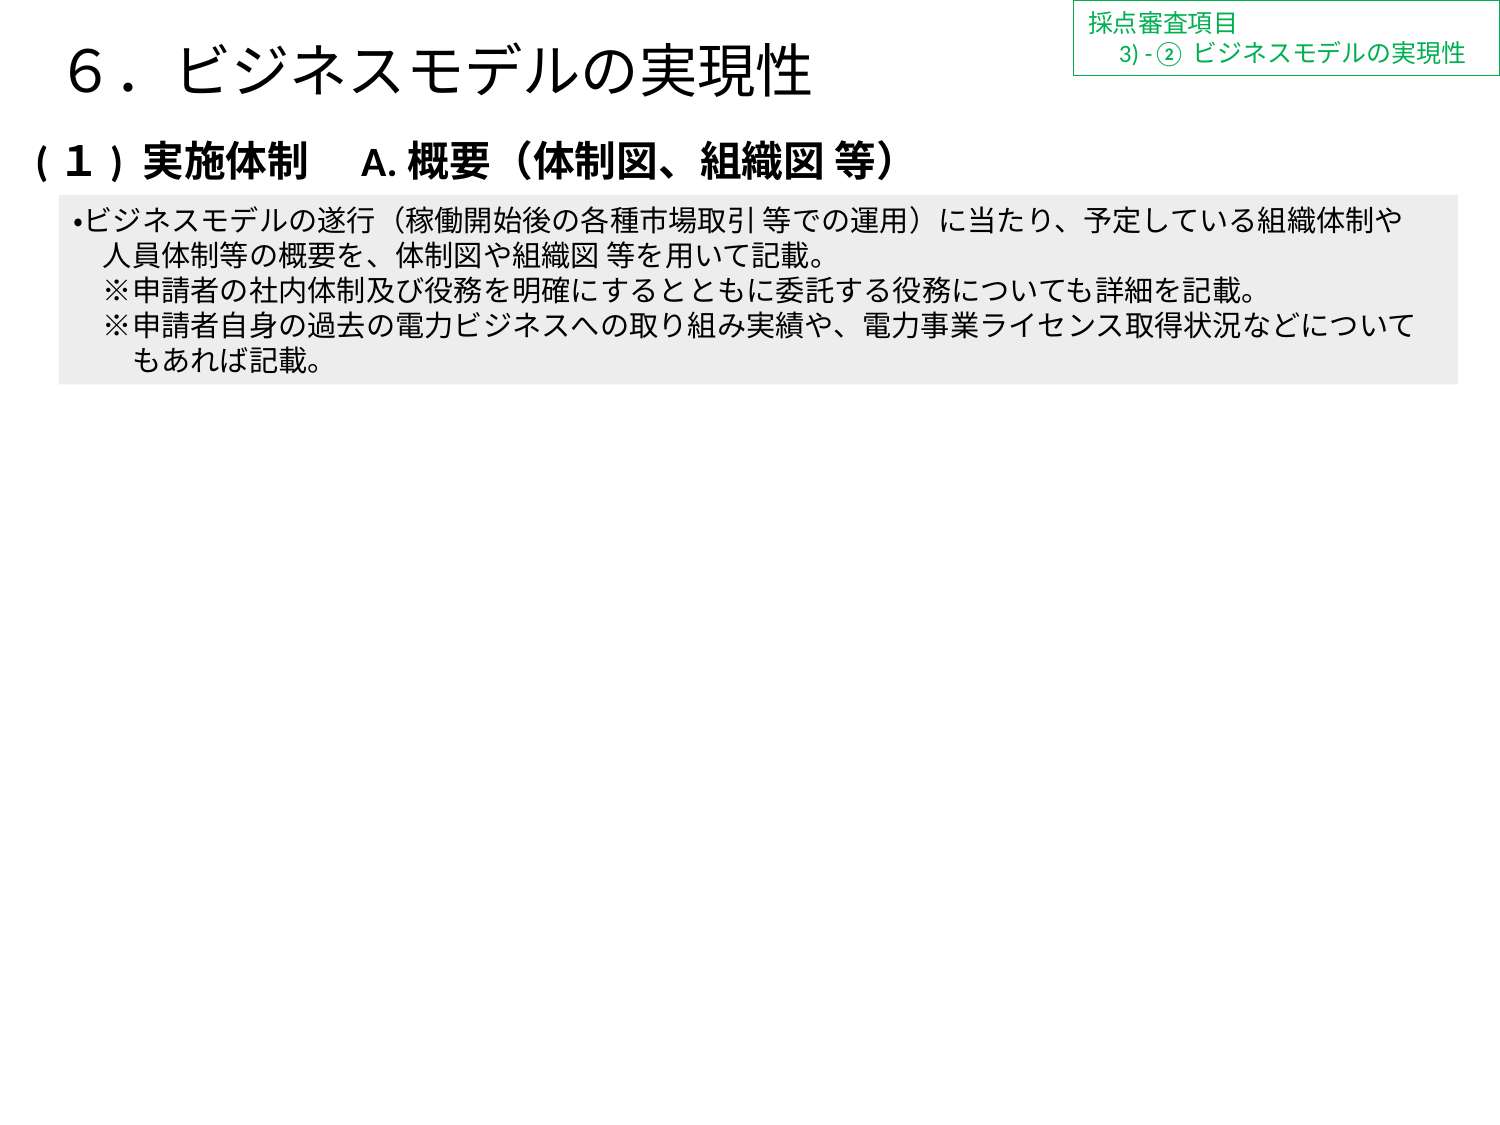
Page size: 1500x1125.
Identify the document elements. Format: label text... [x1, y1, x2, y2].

text_box (１) 実施体制 A.概要（体制図、組織図 等） [20, 127, 934, 193]
text_box ６．ビジネスモデルの実現性 [41, 34, 1458, 158]
text_box 採点審査項目 3) -②ビジネスモデルの実現性 [1073, 0, 1500, 76]
text_box ・ビジネスモデルの遂行（稼働開始後の各種市場取引 等での運用）に当たり、予定している組織体制や 人員体制等の概要を、体制図や組織図 等を用いて記載。 ※申請者の社内体制及び役務を明確にするとともに委託する役務についても詳細を記載。 ※申請者自身の過去の電力ビジネスへの取り組み実績や、電力事業ライセンス取得状況などについて もあれば記載。 [58, 194, 1458, 385]
